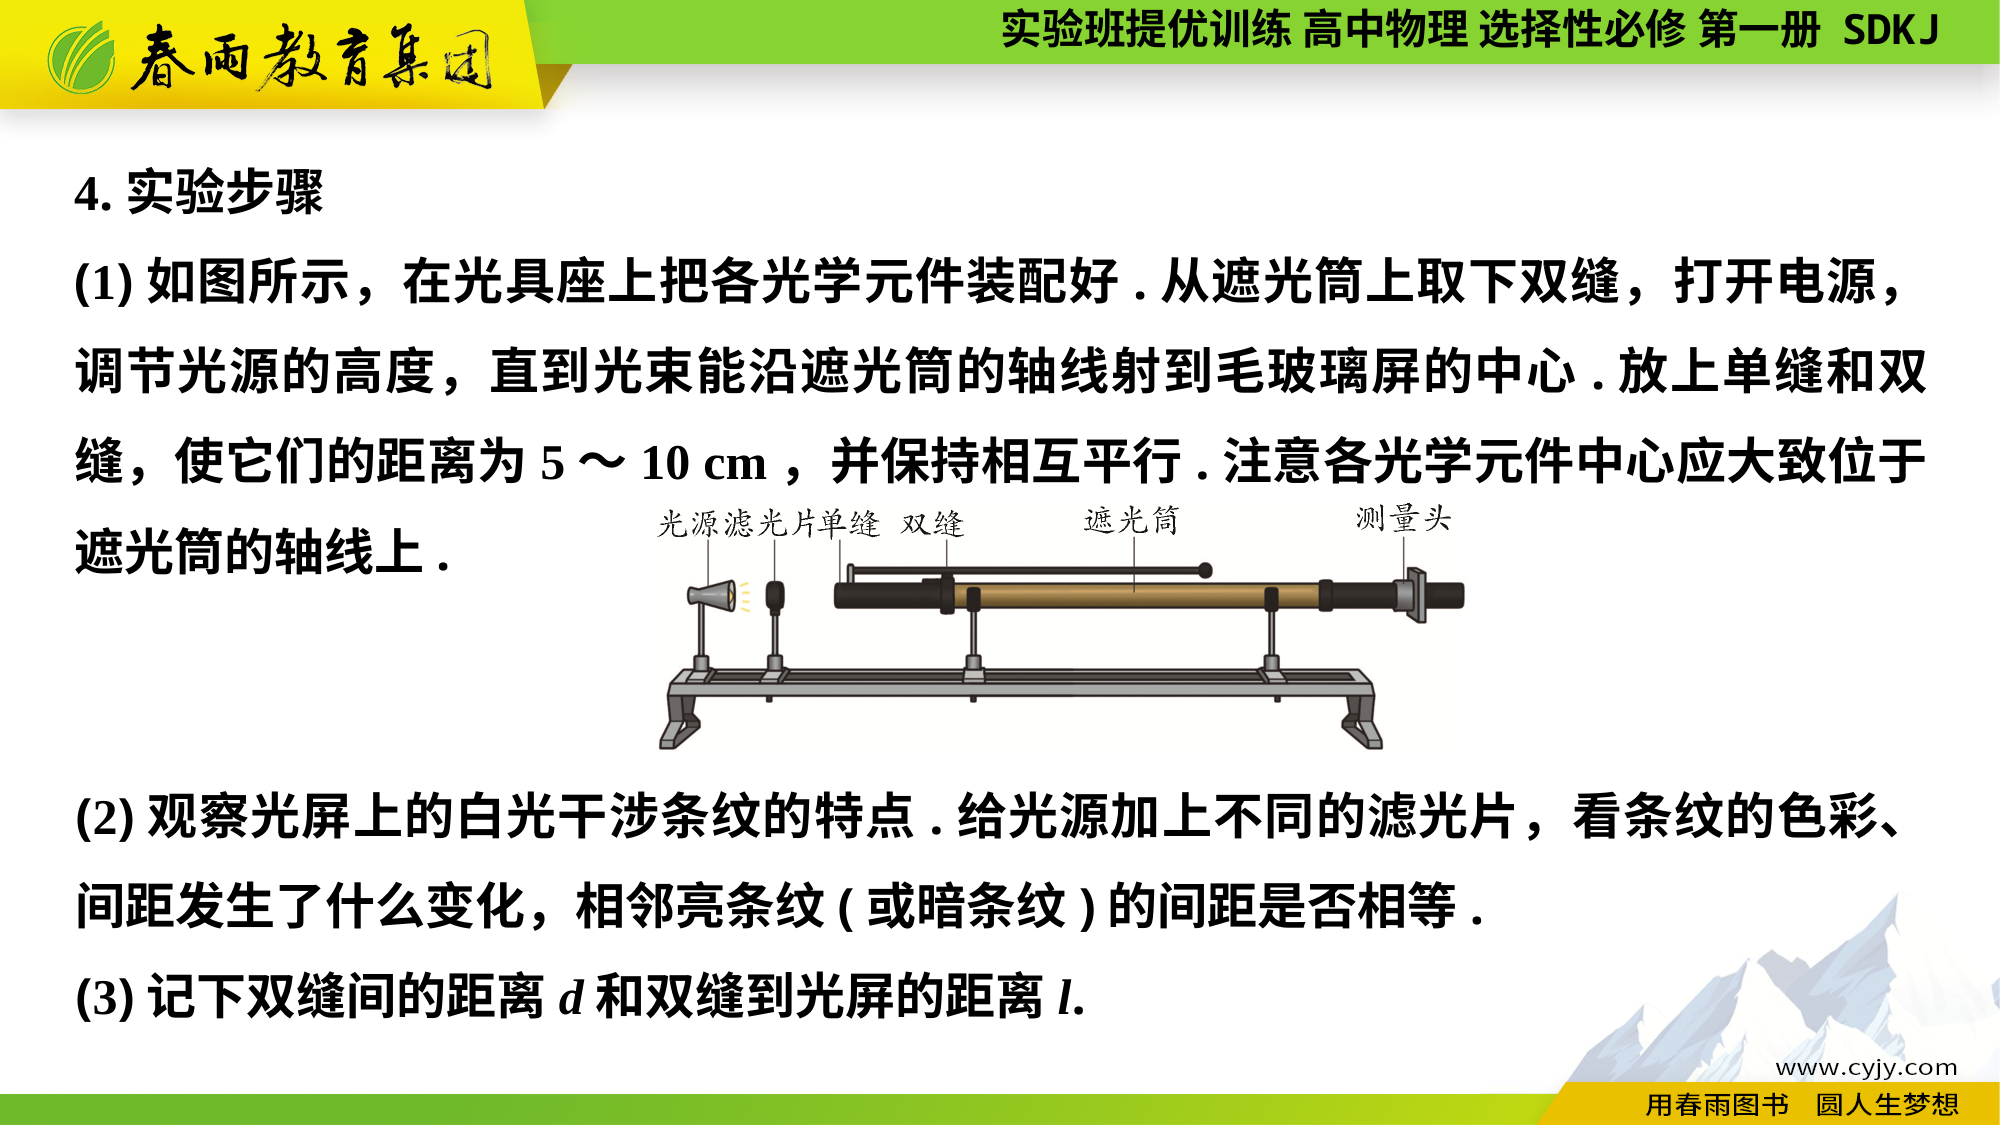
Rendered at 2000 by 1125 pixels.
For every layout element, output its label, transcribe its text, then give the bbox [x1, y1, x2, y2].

picture [0, 0, 2000, 1125]
text_box (2)观察光屏上的白光干涉条纹的特点.给光源加上不同的滤光片，看条纹的色彩、间距发生了什么变化，相邻亮条纹(或暗条纹)的间距是否相等. (3)记下双缝间的距离d和双缝到光屏的距离l. [60, 746, 1945, 1032]
list 4.实验步骤 (1)如图所示，在光具座上把各光学元件装配好.从遮光筒上取下双缝，打开电源，调节光源的高度，直到光束能沿遮光筒的轴线射到毛玻璃屏的中心.放上单缝和双缝，使它们的距离为5～10 cm，并保持相互平行.注意各光学元件中心应大致位于遮光筒的轴线上. [59, 122, 1944, 592]
